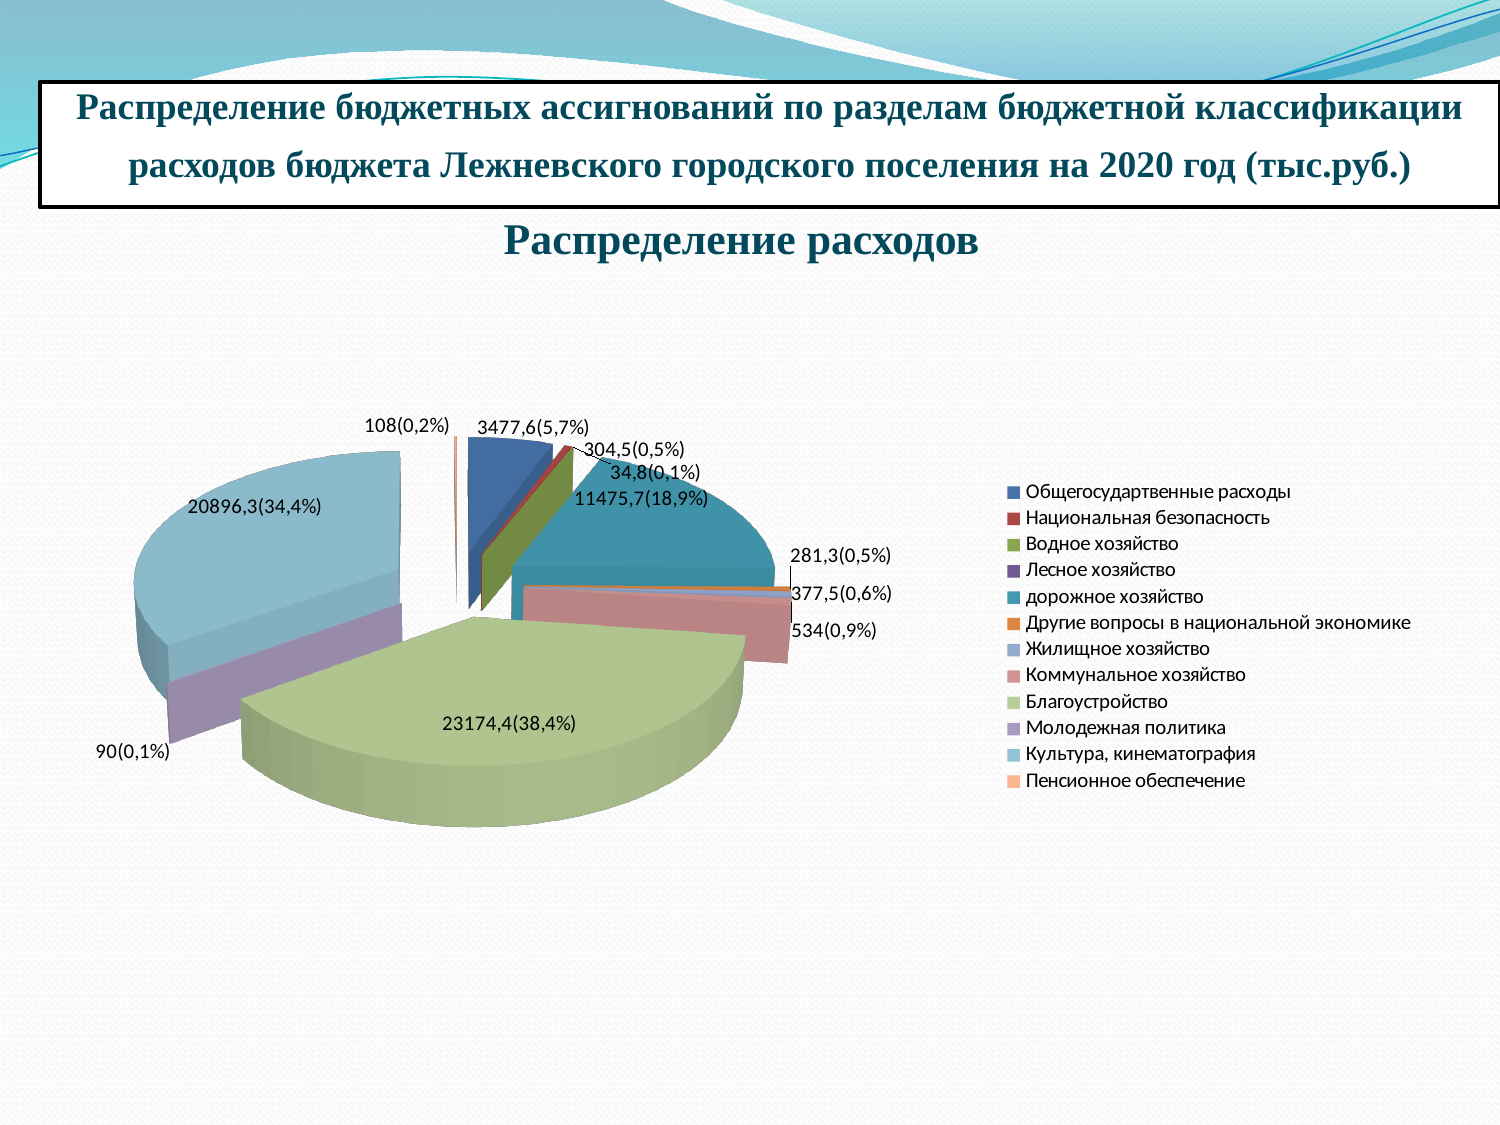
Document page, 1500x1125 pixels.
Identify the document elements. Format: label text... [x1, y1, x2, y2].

text_box Распределение бюджетных ассигнований по разделам бюджетной классификации расходов бюджета Лежневского городского поселения на 2020 год (тыс.руб.) [38, 80, 1500, 209]
chart [85, 195, 1430, 1079]
